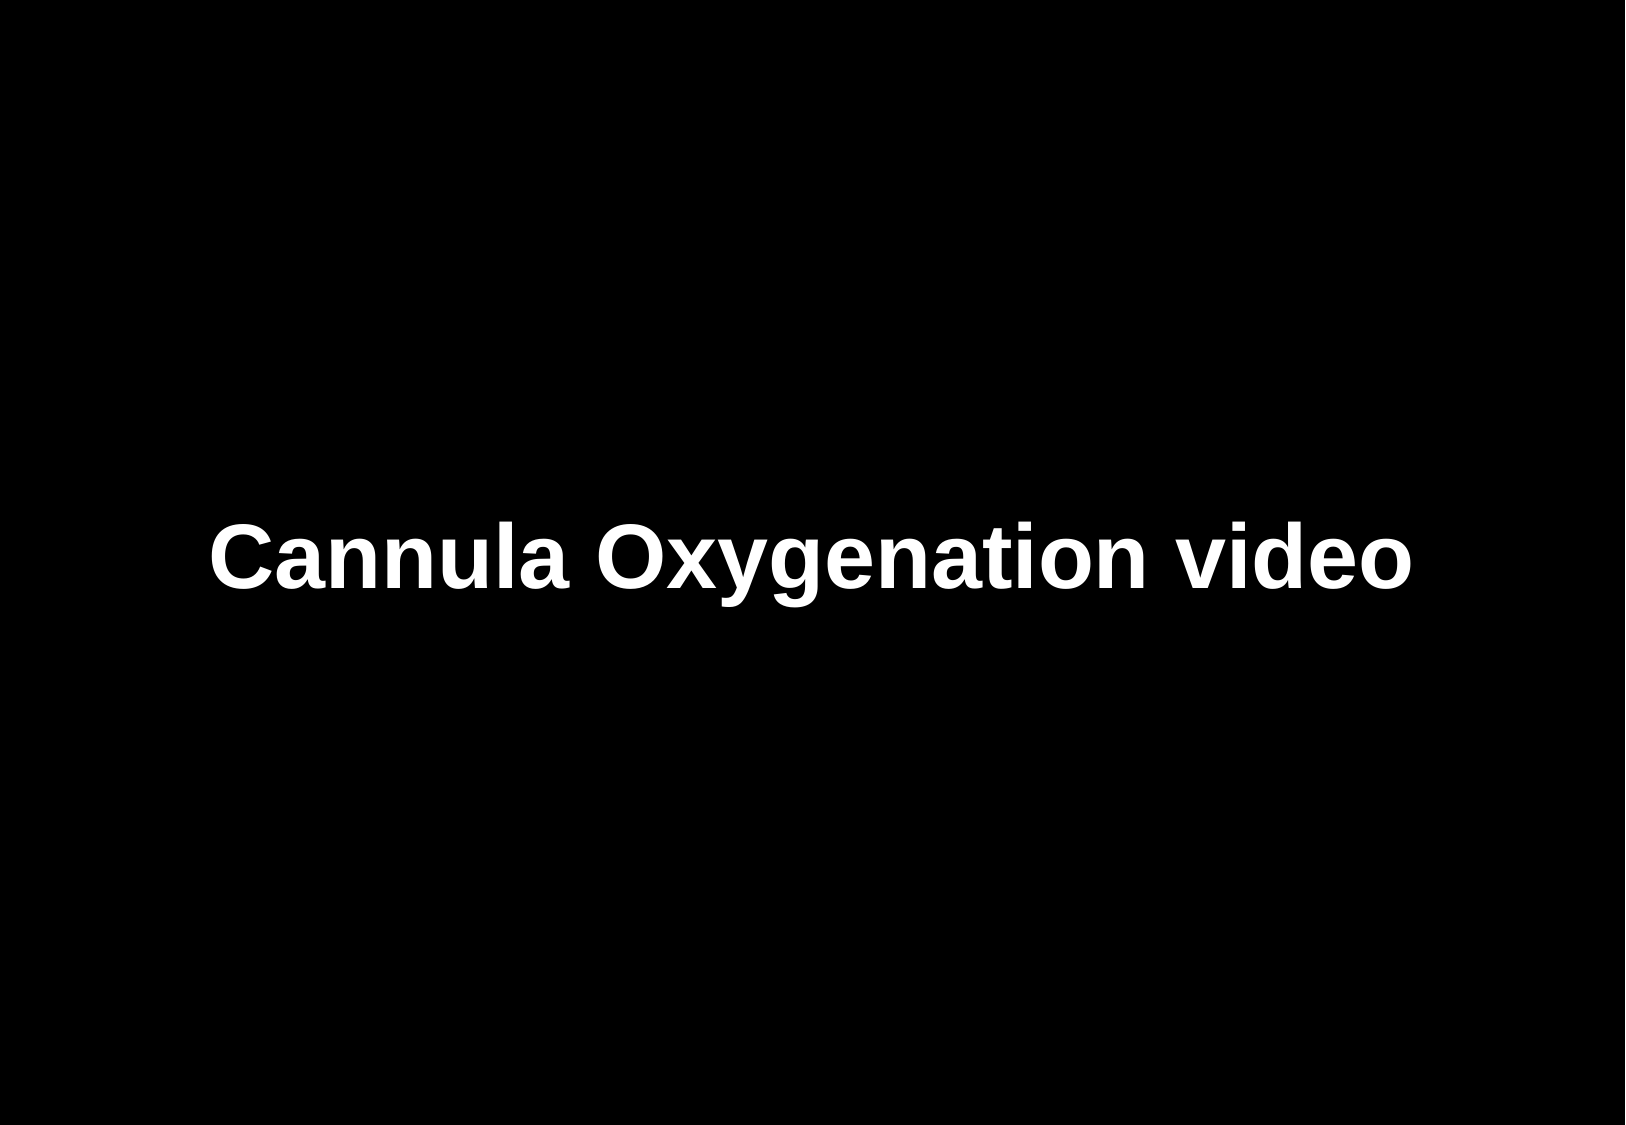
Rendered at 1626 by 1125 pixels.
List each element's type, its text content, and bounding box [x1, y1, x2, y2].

title Cannula Oxygenation video [121, 457, 1504, 646]
